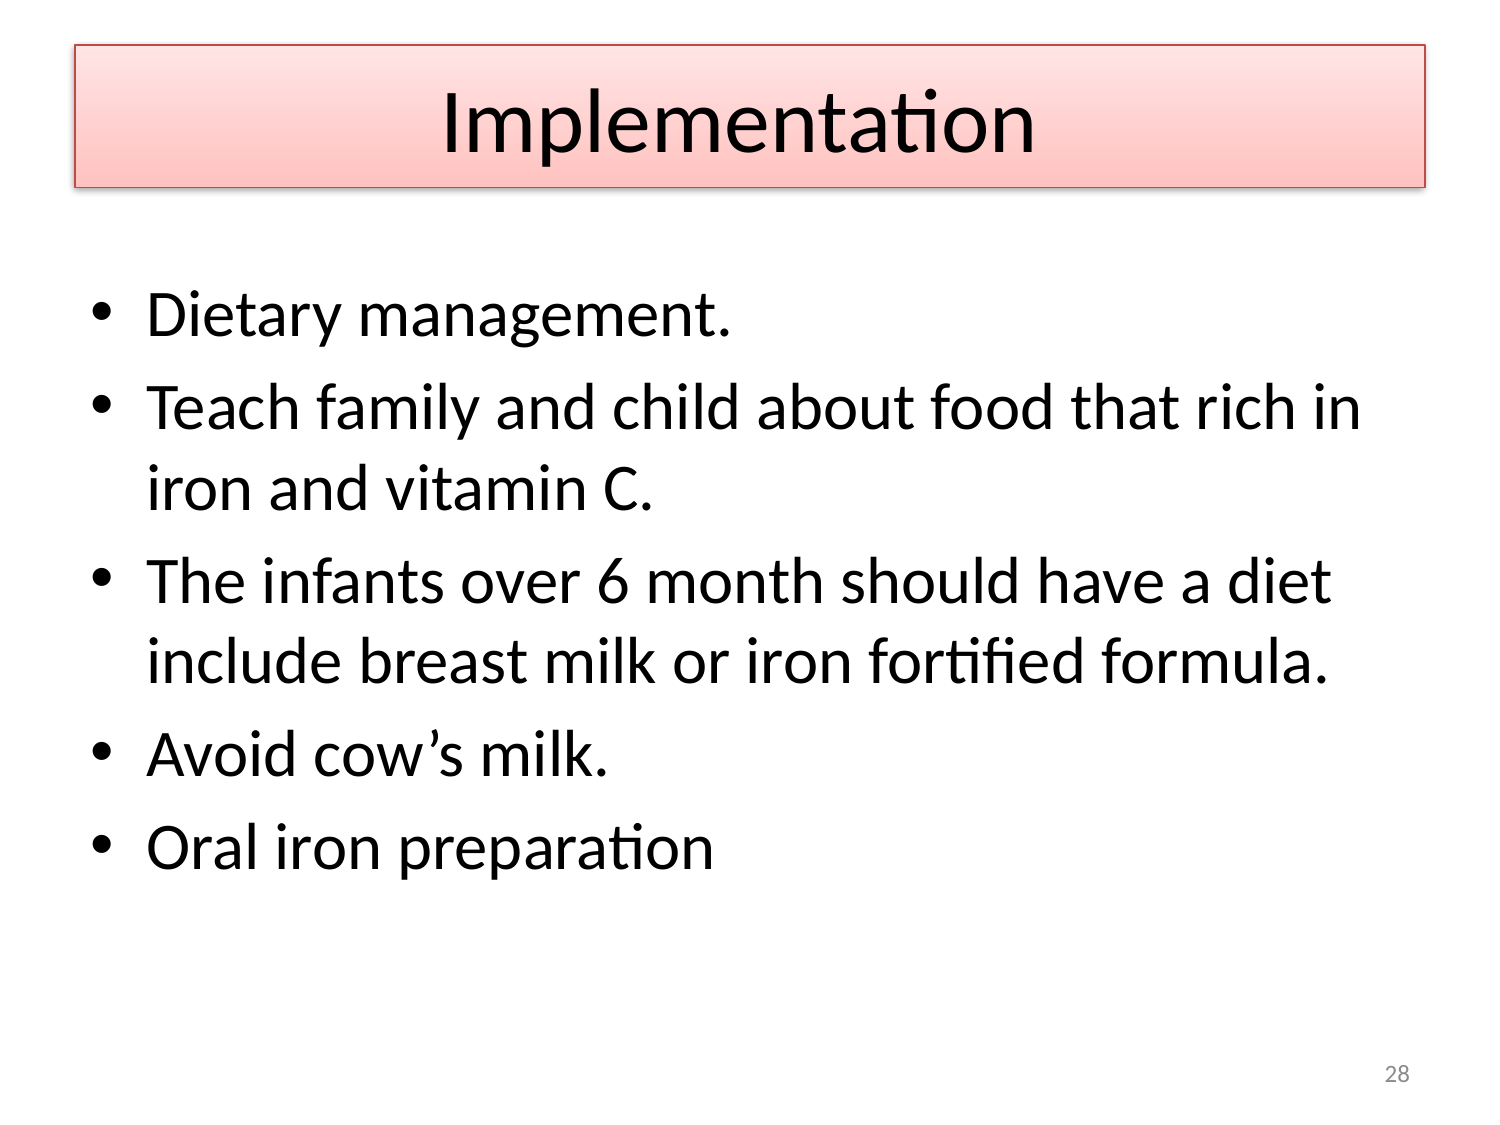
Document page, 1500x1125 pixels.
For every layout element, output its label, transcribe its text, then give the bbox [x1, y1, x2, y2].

slide_number 28 [1074, 1042, 1425, 1103]
list Dietary management. Teach family and child about food that rich in iron and vitamin C. The infants over 6 month should have a diet include breast milk or iron fortified formula. Avoid cow’s milk. Oral iron preparation [75, 262, 1425, 1005]
title Implementation [74, 44, 1426, 188]
